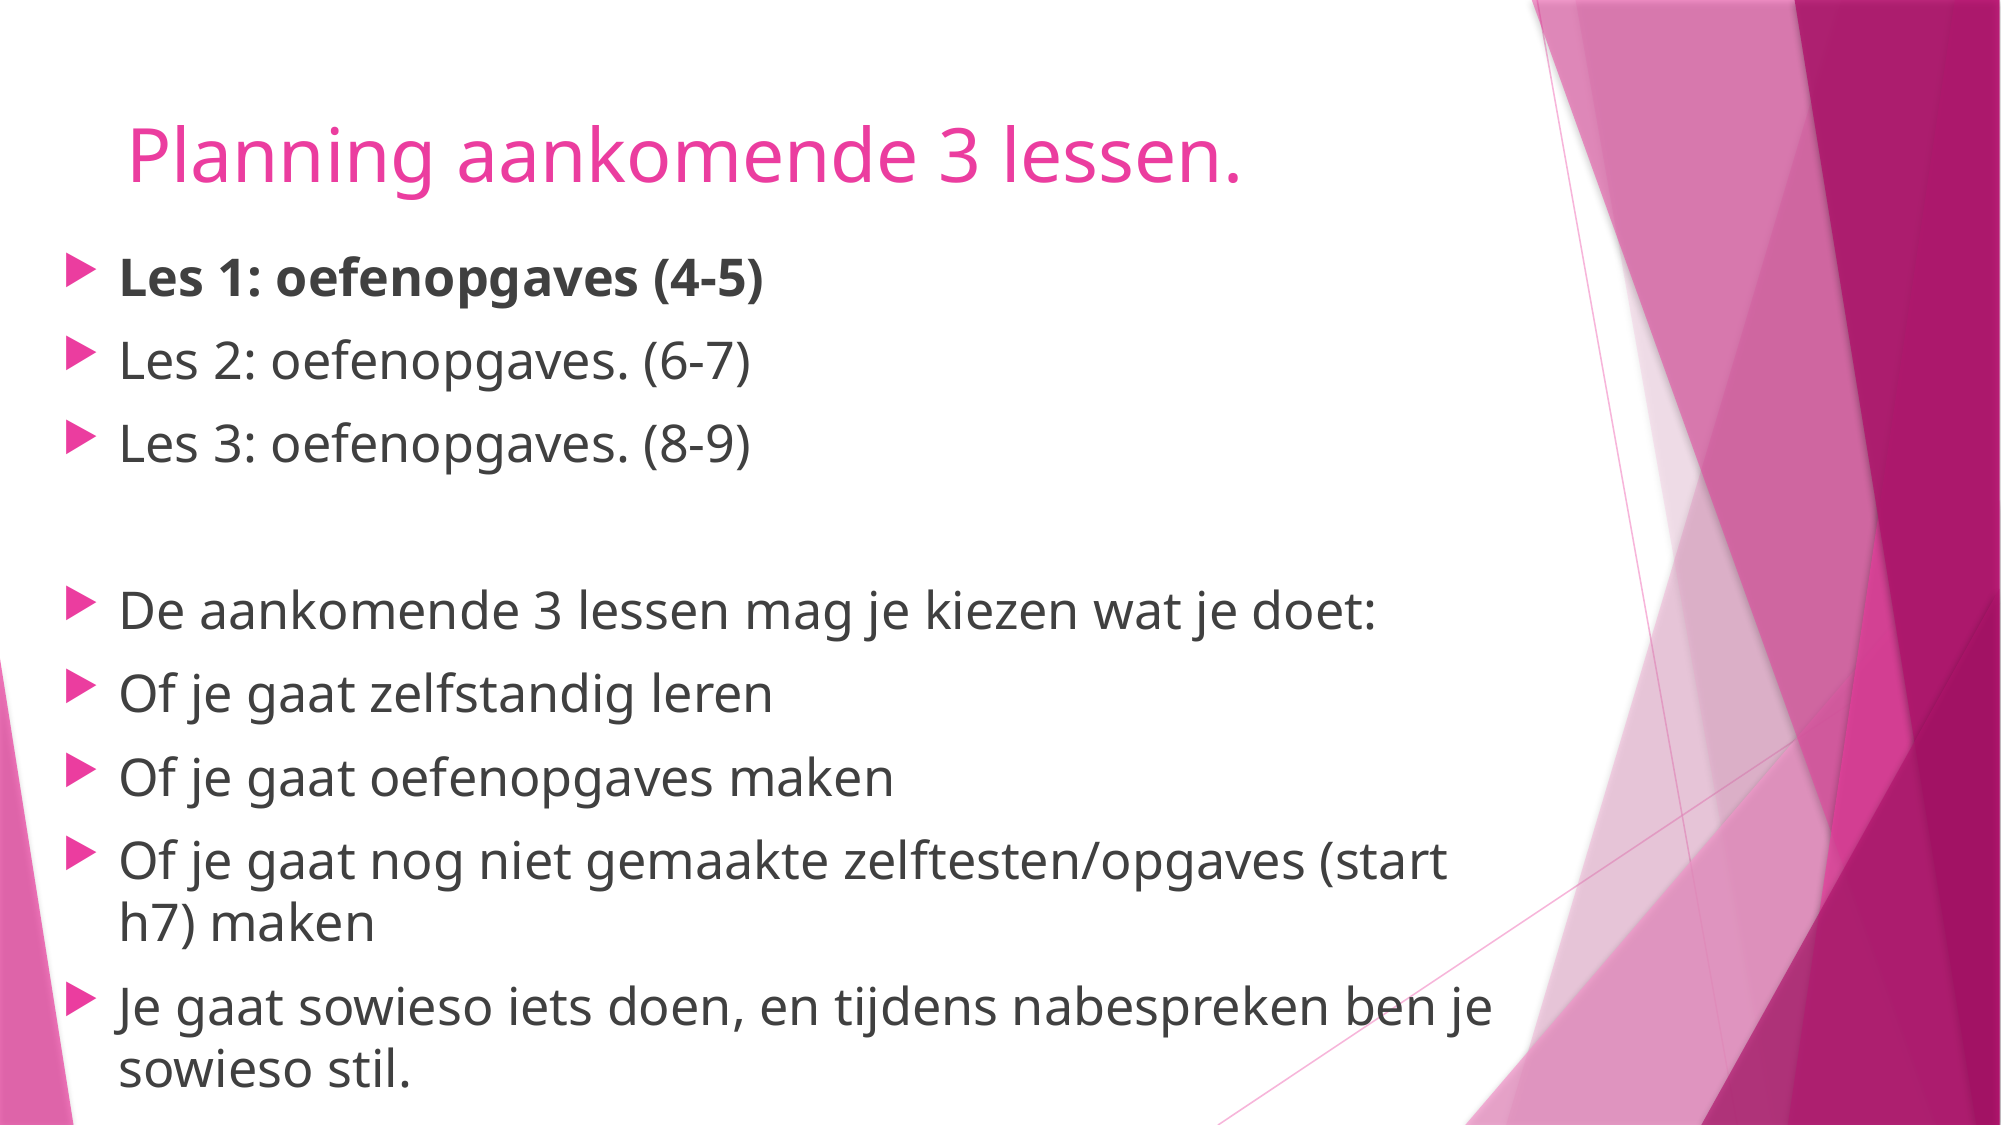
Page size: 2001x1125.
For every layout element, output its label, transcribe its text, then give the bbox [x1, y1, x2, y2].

title Planning aankomende 3 lessen. [111, 99, 1522, 236]
list Les 1: oefenopgaves (4-5) Les 2: oefenopgaves. (6-7) Les 3: oefenopgaves. (8-9) De aankomende 3 lessen mag je kiezen wat je doet: Of je gaat zelfstandig leren Of je gaat oefenopgaves maken Of je gaat nog niet gemaakte zelftesten/opgaves (start h7) maken Je gaat sowieso iets doen, en tijdens nabespreken ben je sowieso stil. [47, 236, 1522, 1108]
